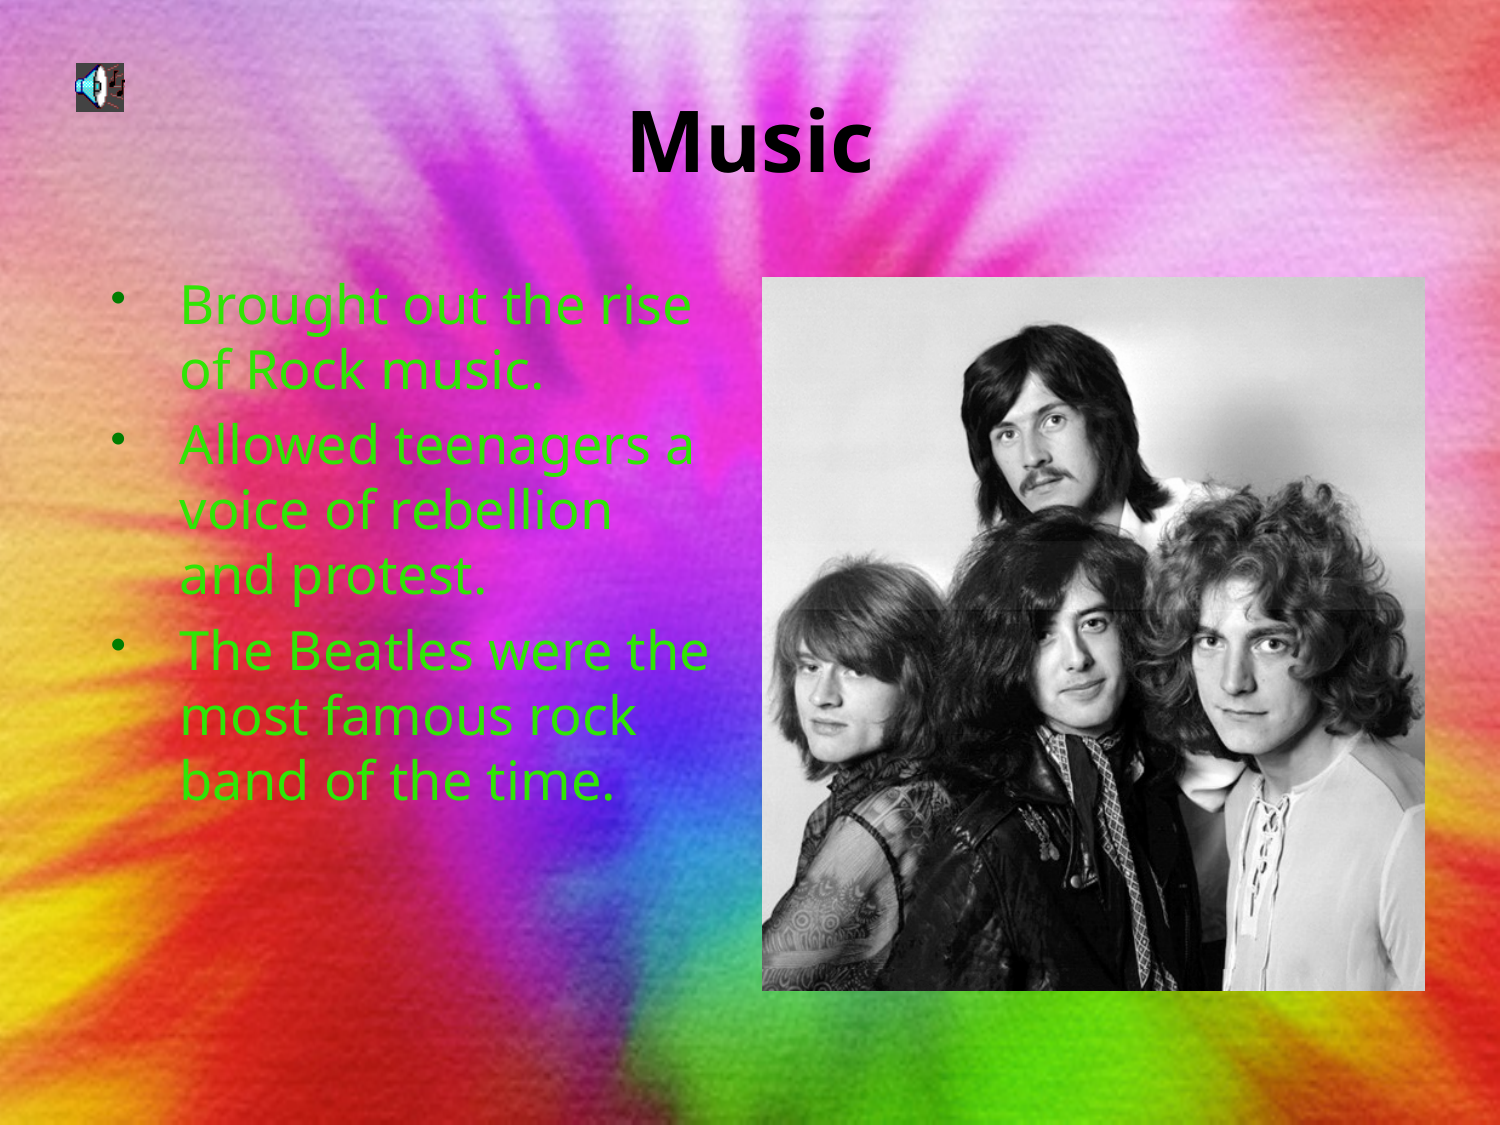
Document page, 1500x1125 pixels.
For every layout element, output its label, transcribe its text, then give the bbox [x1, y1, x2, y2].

list Brought out the rise of Rock music. Allowed teenagers a voice of rebellion and protest. The Beatles were the most famous rock band of the time. [74, 262, 738, 1006]
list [762, 276, 1426, 991]
picture [0, 0, 1500, 1125]
title Music [75, 45, 1425, 233]
